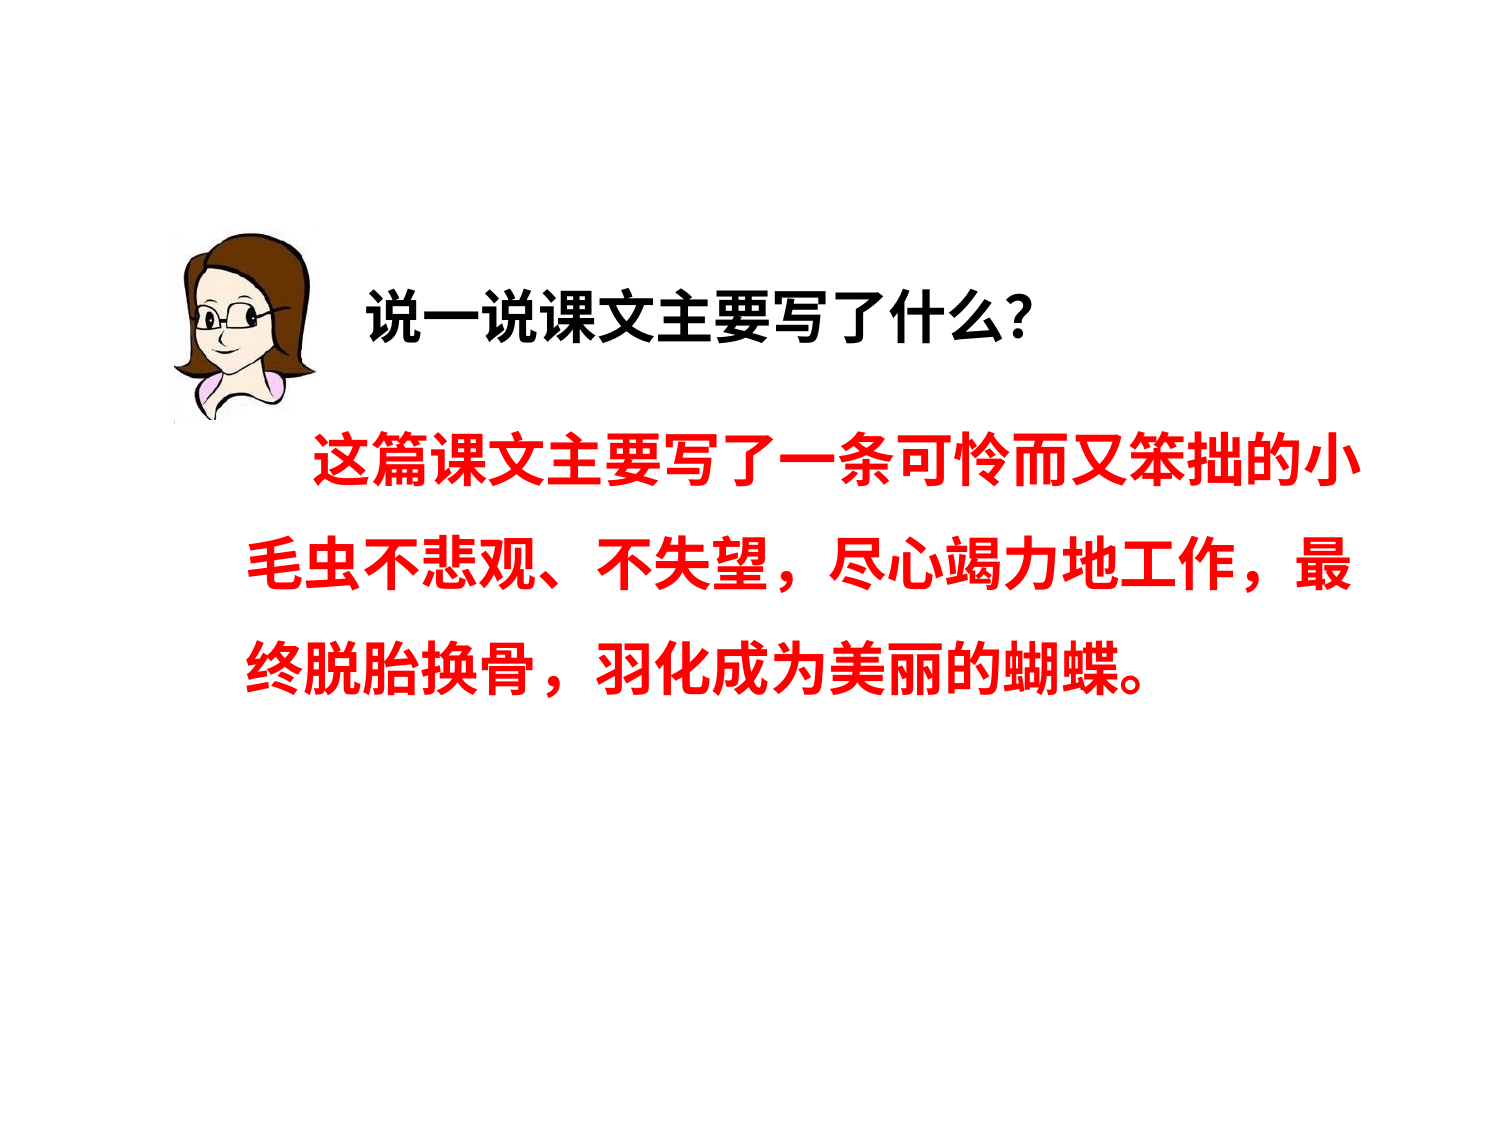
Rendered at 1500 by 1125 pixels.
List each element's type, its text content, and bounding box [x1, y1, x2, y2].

text_box 说一说课文主要写了什么？ [349, 272, 1300, 358]
picture [173, 228, 319, 425]
text_box 这篇课文主要写了一条可怜而又笨拙的小毛虫不悲观、不失望，尽心竭力地工作，最终脱胎换骨，羽化成为美丽的蝴蝶。 [229, 378, 1406, 712]
